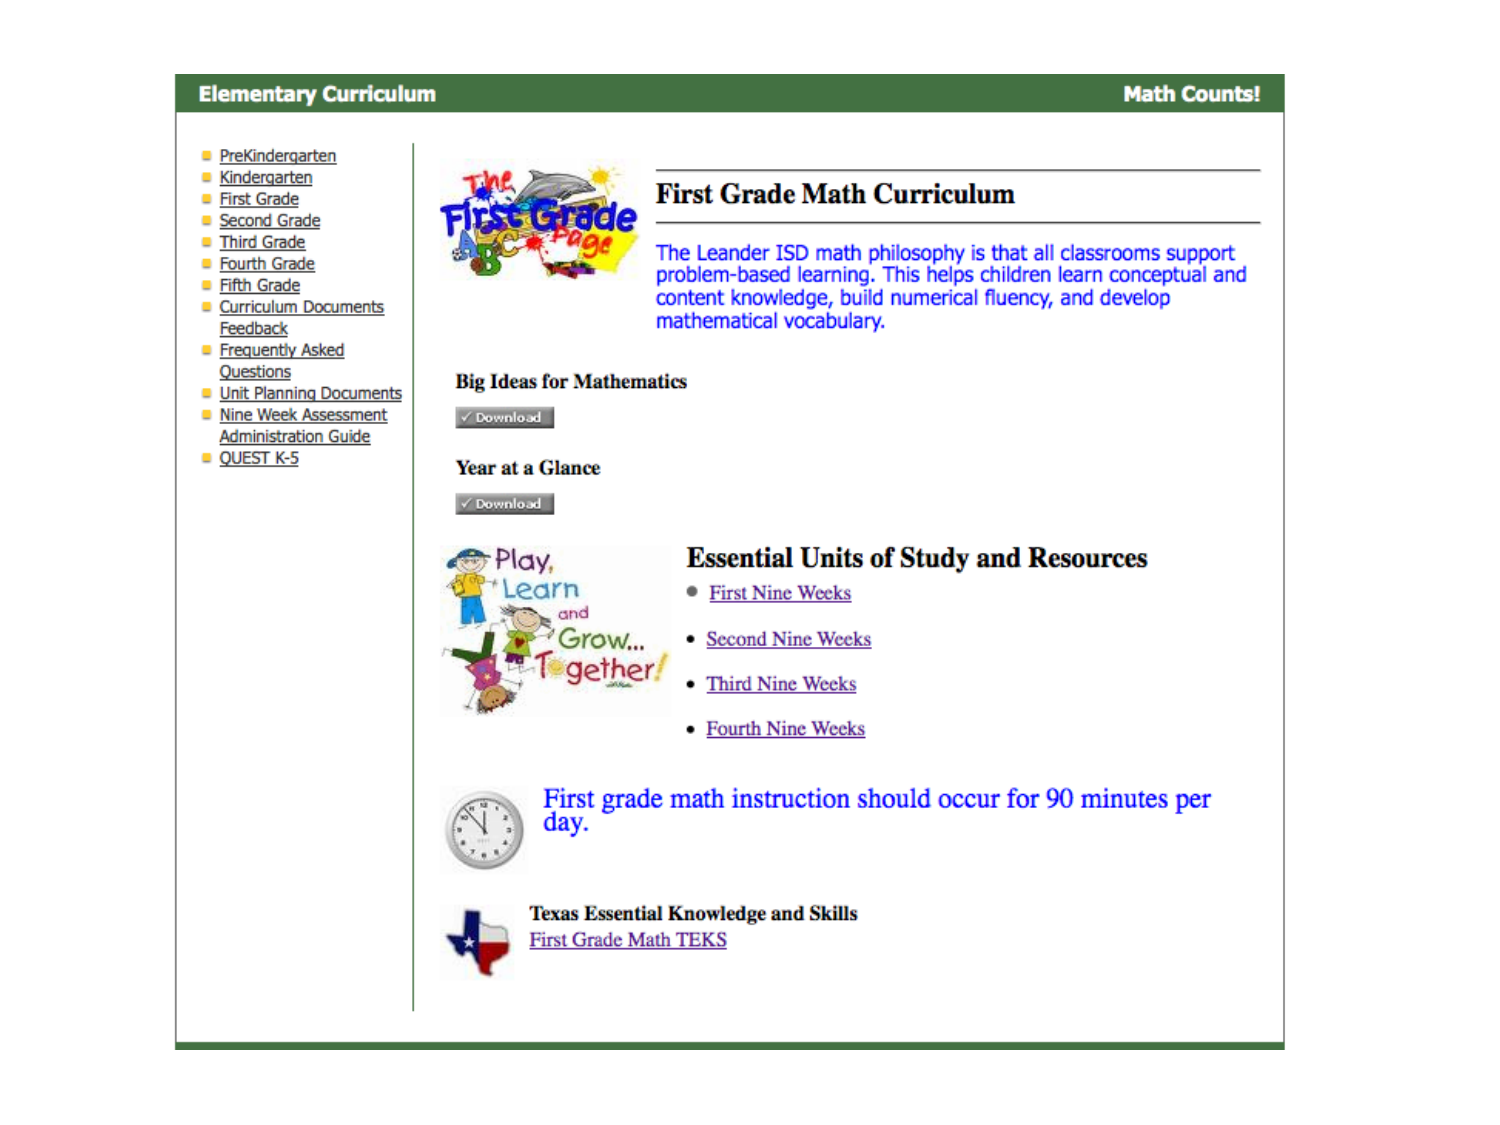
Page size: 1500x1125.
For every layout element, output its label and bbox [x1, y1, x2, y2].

picture [163, 74, 1302, 1050]
